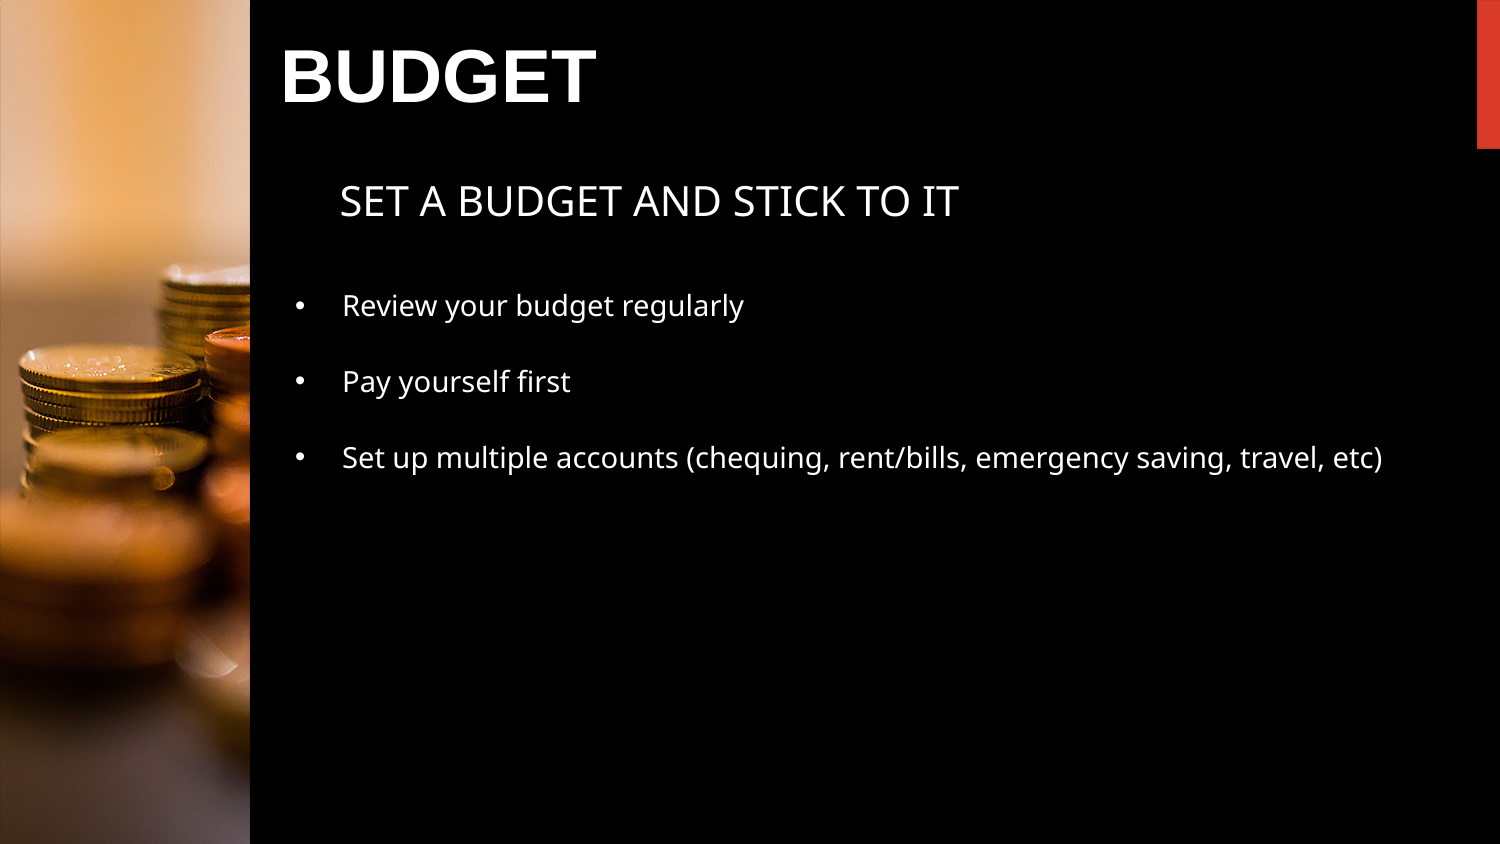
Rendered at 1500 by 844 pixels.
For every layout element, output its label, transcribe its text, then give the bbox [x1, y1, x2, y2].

title BUDGET [265, 0, 1500, 146]
list Review your budget regularly Pay yourself first Set up multiple accounts (chequing, rent/bills, emergency saving, travel, etc) [230, 280, 1404, 772]
list SET A BUDGET AND STICK TO IT [324, 161, 1459, 238]
picture [0, 0, 1500, 844]
